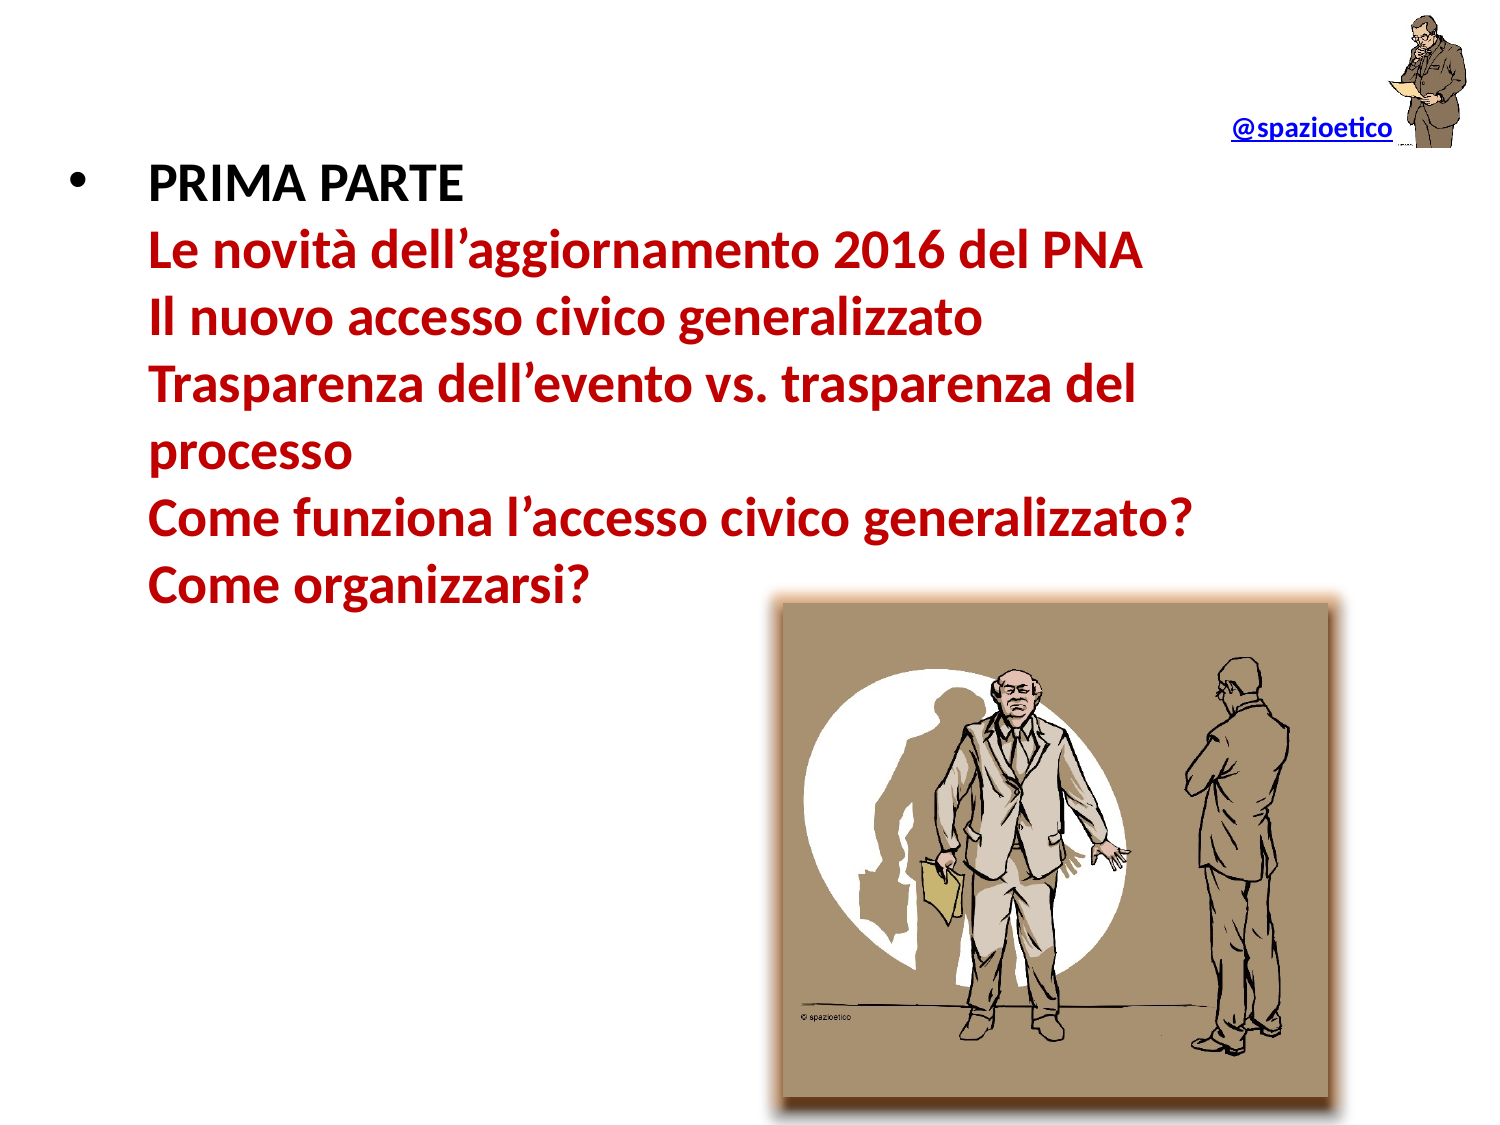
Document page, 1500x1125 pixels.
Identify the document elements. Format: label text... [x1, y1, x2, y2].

picture [783, 603, 1328, 1097]
title PRIMA PARTE Le novità dell’aggiornamento 2016 del PNA Il nuovo accesso civico generalizzato Trasparenza dell’evento vs. trasparenza del processo Come funziona l’accesso civico generalizzato? Come organizzarsi? [53, 137, 1358, 624]
picture [1372, 7, 1488, 148]
